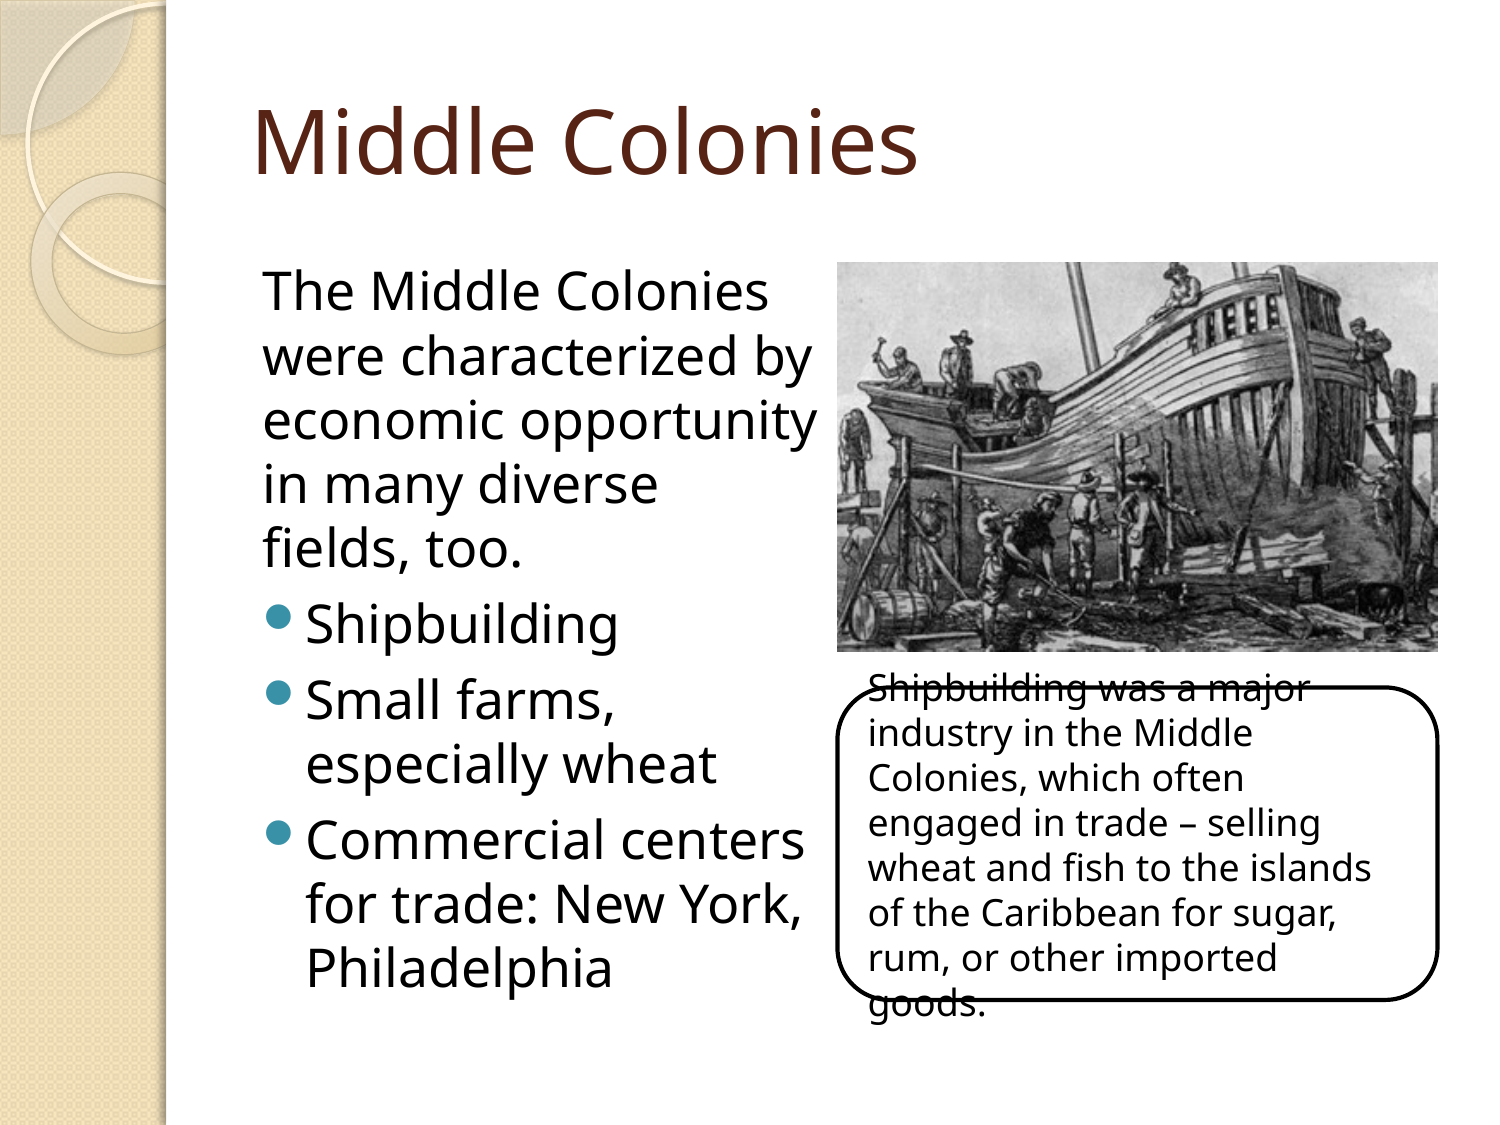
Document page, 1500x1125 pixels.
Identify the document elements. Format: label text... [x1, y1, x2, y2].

list The Middle Colonies were characterized by economic opportunity in many diverse fields, too. Shipbuilding Small farms, especially wheat Commercial centers for trade: New York, Philadelphia [235, 249, 836, 1015]
text_box Shipbuilding was a major industry in the Middle Colonies, which often engaged in trade – selling wheat and fish to the islands of the Caribbean for sugar, rum, or other imported goods. [835, 685, 1440, 1003]
title Middle Colonies [235, 45, 1466, 233]
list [837, 262, 1438, 652]
